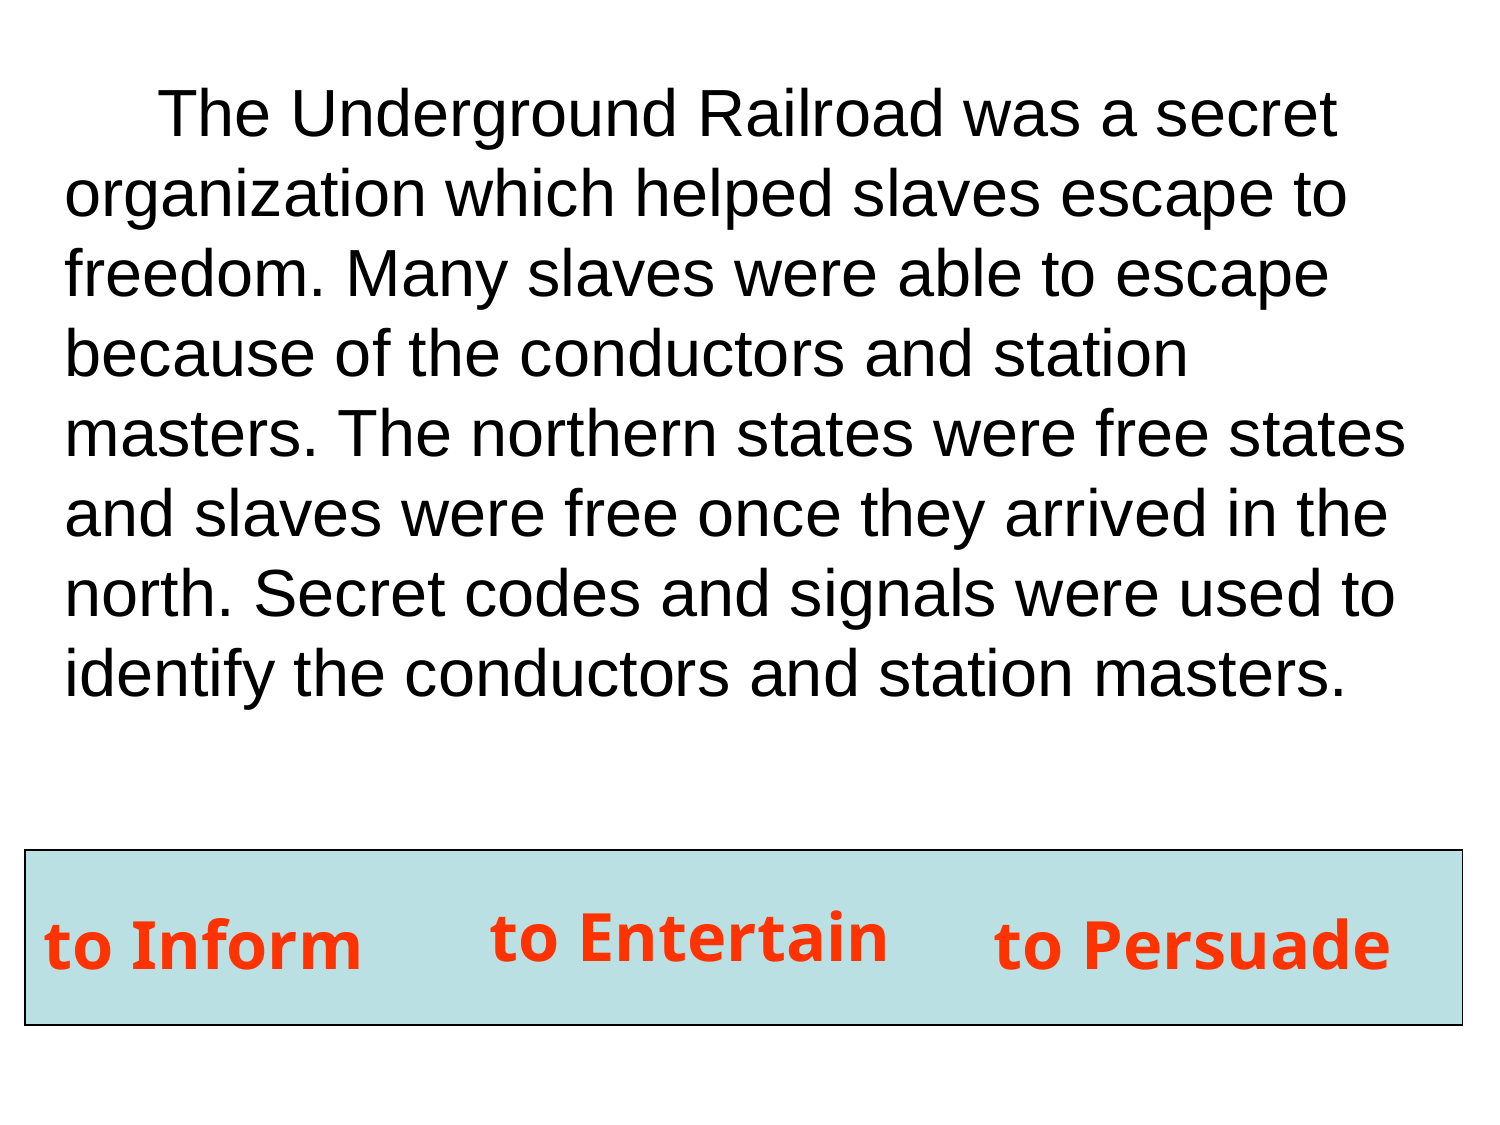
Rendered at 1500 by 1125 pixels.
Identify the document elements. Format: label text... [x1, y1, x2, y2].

text_box The Underground Railroad was a secret organization which helped slaves escape to freedom. Many slaves were able to escape because of the conductors and station masters. The northern states were free states and slaves were free once they arrived in the north. Secret codes and signals were used to identify the conductors and station masters. [50, 62, 1450, 717]
text_box to Persuade [949, 849, 1413, 1000]
text_box to Inform [0, 849, 463, 1000]
text_box [24, 849, 1463, 1025]
text_box to Entertain [474, 887, 949, 983]
